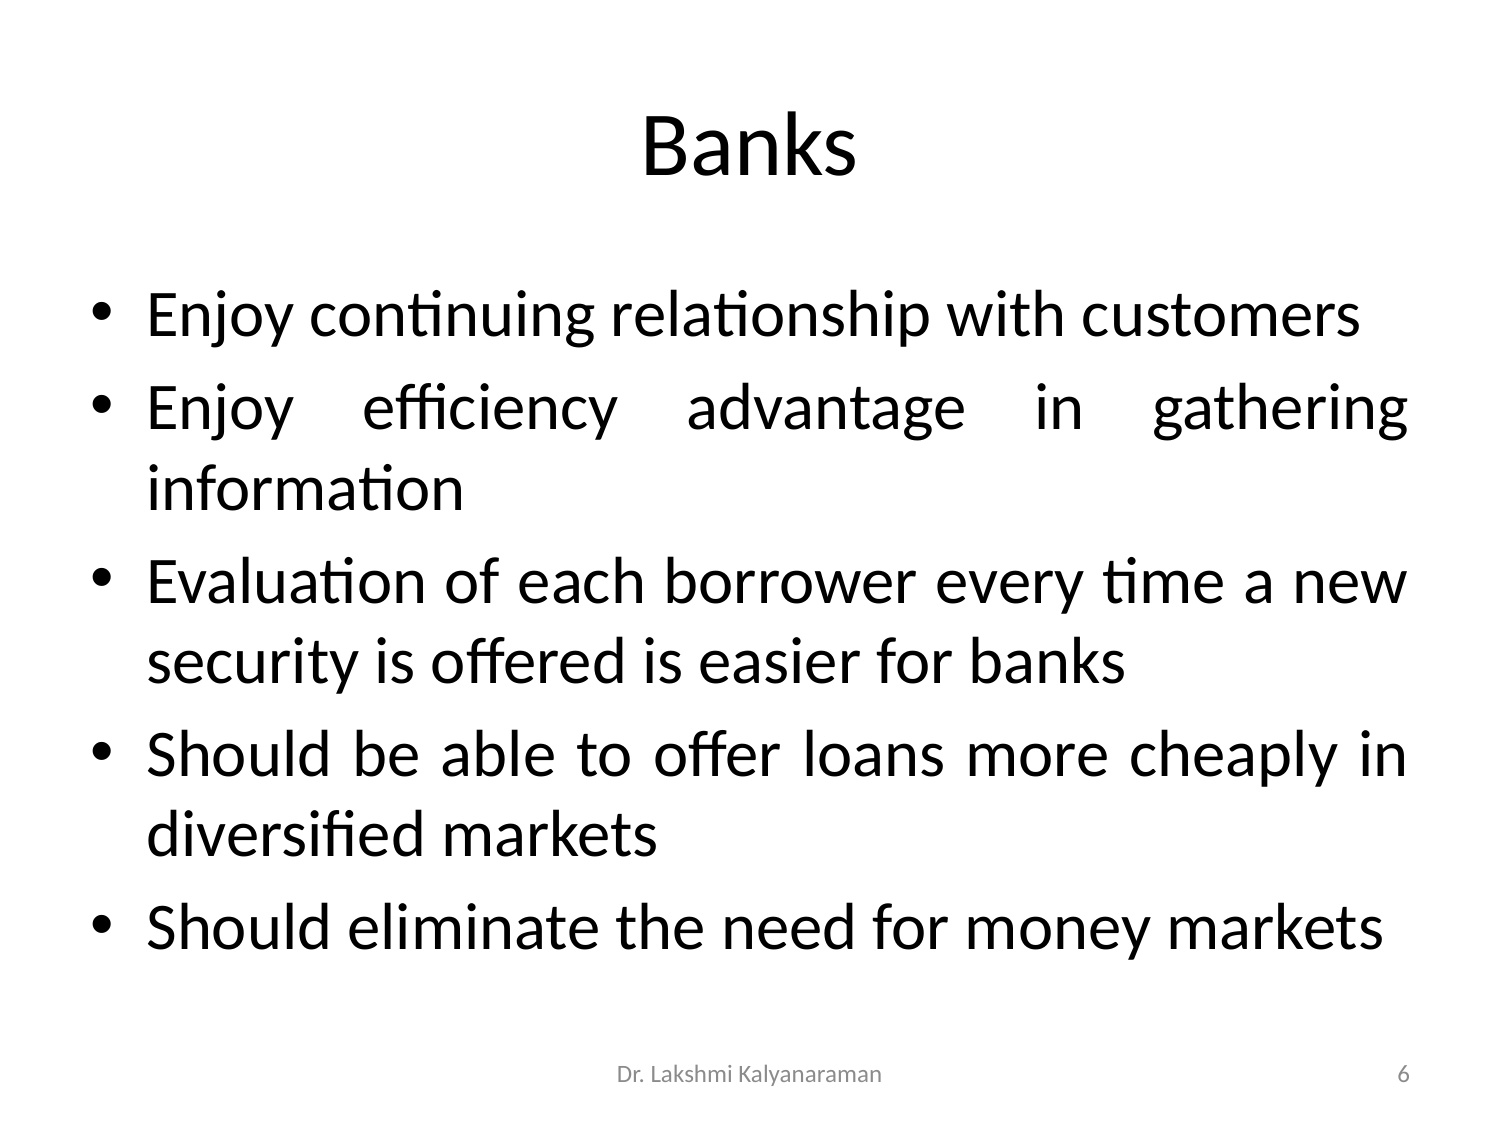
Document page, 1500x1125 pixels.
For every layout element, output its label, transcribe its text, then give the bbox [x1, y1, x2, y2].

list Enjoy continuing relationship with customers Enjoy efficiency advantage in gathering information Evaluation of each borrower every time a new security is offered is easier for banks Should be able to offer loans more cheaply in diversified markets Should eliminate the need for money markets [75, 262, 1425, 1005]
slide_number 6 [1074, 1042, 1425, 1103]
title Banks [75, 45, 1425, 233]
footer Dr. Lakshmi Kalyanaraman [512, 1042, 988, 1103]
